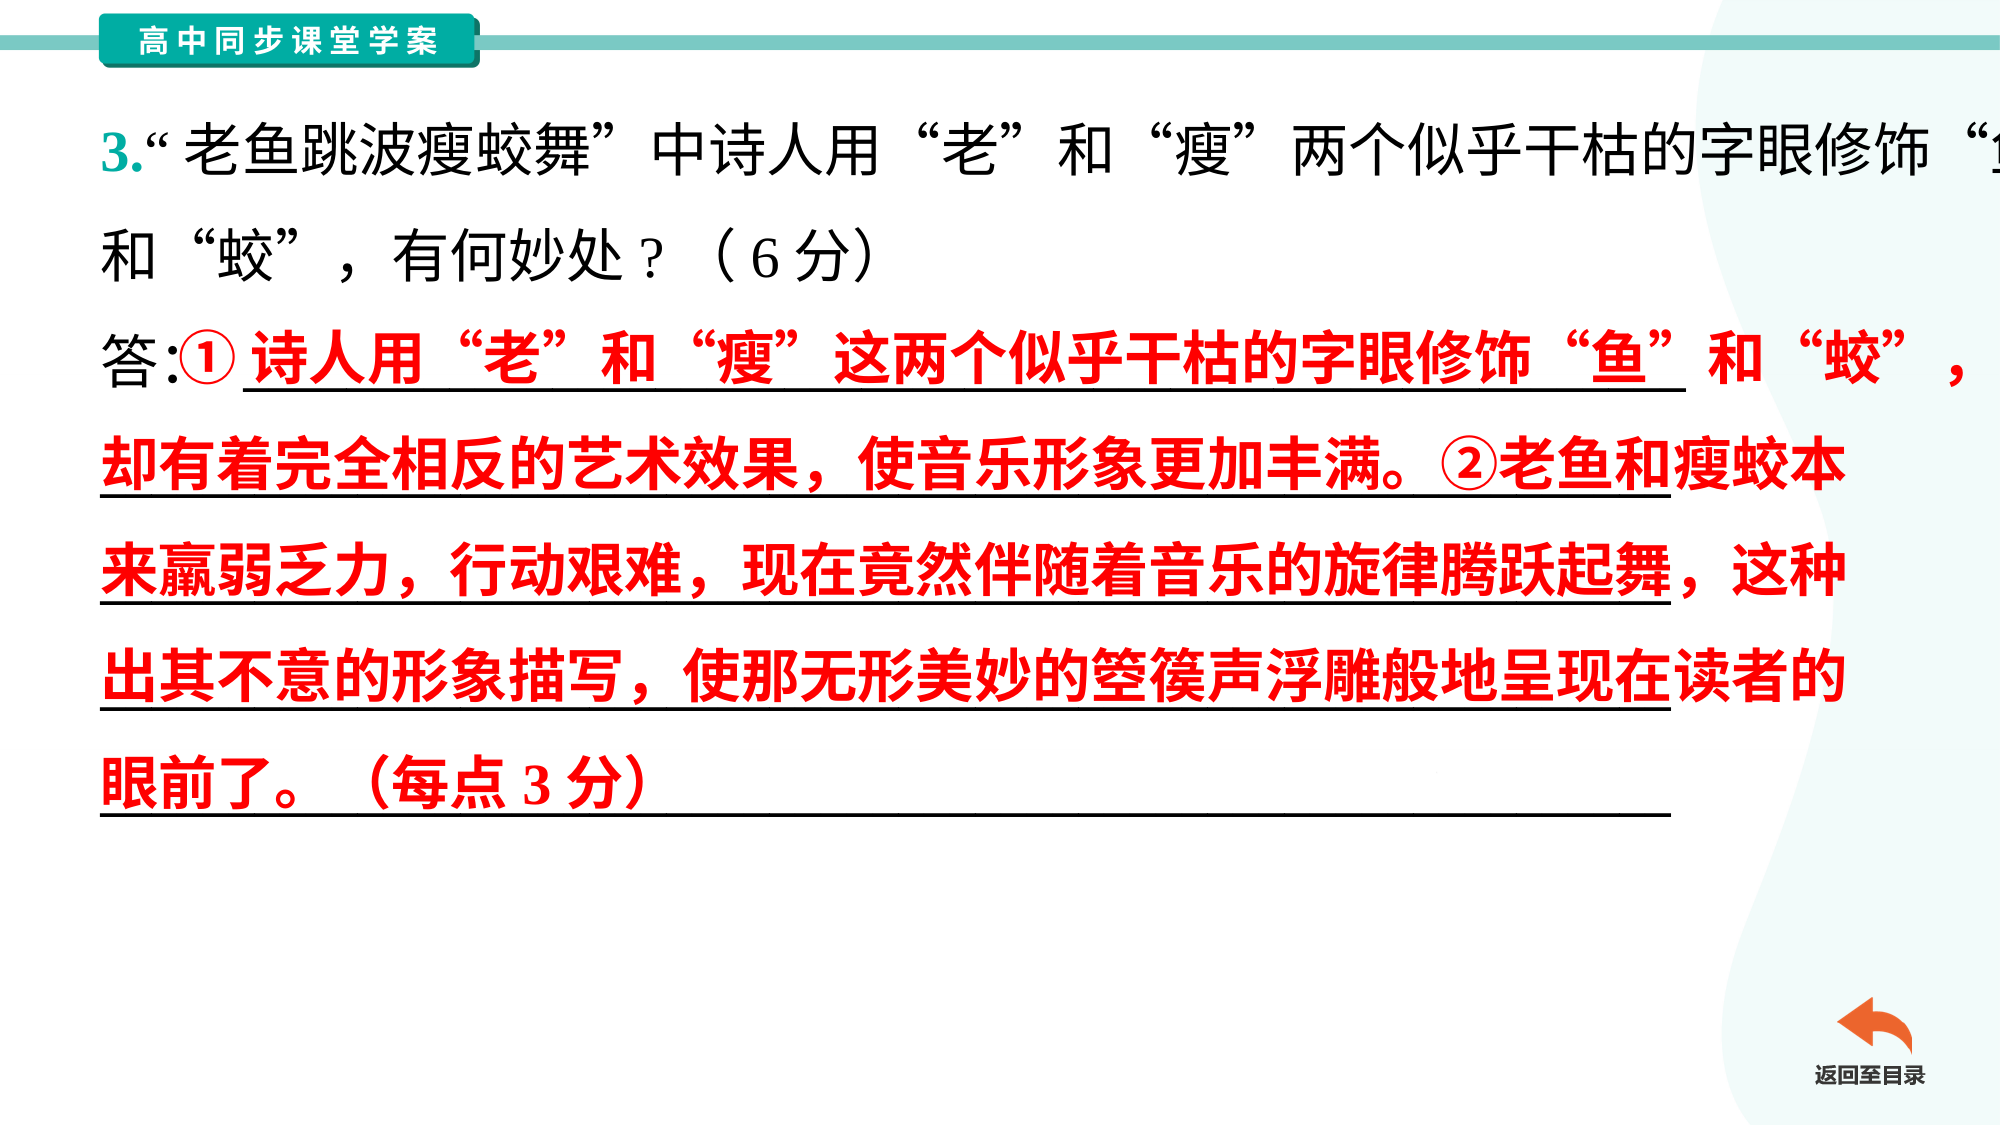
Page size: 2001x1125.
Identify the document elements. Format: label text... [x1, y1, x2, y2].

text_box 3.“老鱼跳波瘦蛟舞”中诗人用“老”和“瘦”两个似乎干枯的字眼修饰“鱼” 和“蛟”，有何妙处?（6分） 答： ________________________________________________________ _____________________________________________________________ _____________________________________________________________ _____________________________________________________________ _____________________________________________________________ [100, 816, 1899, 821]
text_box ①诗人用“老”和“瘦”这两个似乎干枯的字眼修饰“鱼”和“蛟”， 却有着完全相反的艺术效果，使音乐形象更加丰满。②老鱼和瘦蛟本 来羸弱乏力，行动艰难，现在竟然伴随着音乐的旋律腾跃起舞，这种 出其不意的形象描写，使那无形美妙的箜篌声浮雕般地呈现在读者的 眼前了。（每点3分） [100, 284, 1899, 816]
picture [0, 0, 2000, 1125]
text_box 3.“老鱼跳波瘦蛟舞”中诗人用“老”和“瘦”两个似乎干枯的字眼修饰“鱼” 和“蛟”，有何妙处?（6分） 答： ________________________________________________________ _____________________________________________________________ _____________________________________________________________ _____________________________________________________________ _____________________________________________________________ [100, 76, 1899, 284]
